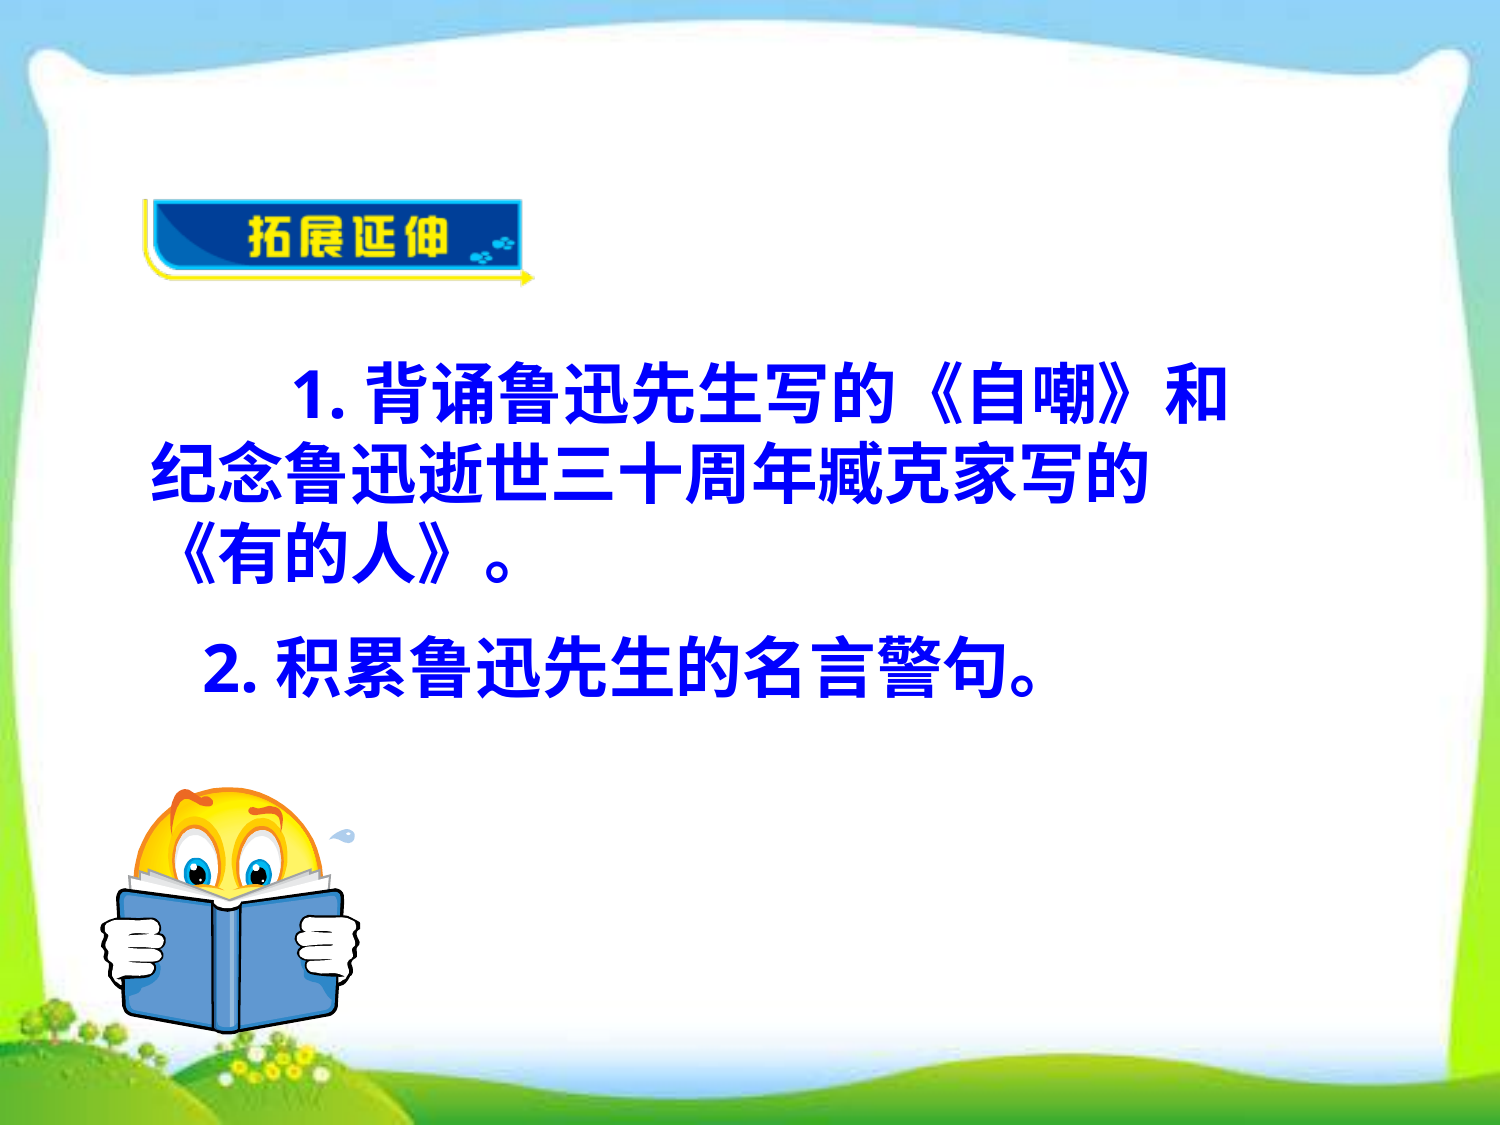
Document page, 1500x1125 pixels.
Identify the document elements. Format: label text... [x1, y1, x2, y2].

picture [0, 0, 1500, 1125]
text_box 1.背诵鲁迅先生写的《自嘲》和纪念鲁迅逝世三十周年臧克家写的《有的人》。 2.积累鲁迅先生的名言警句。 [135, 231, 1299, 713]
